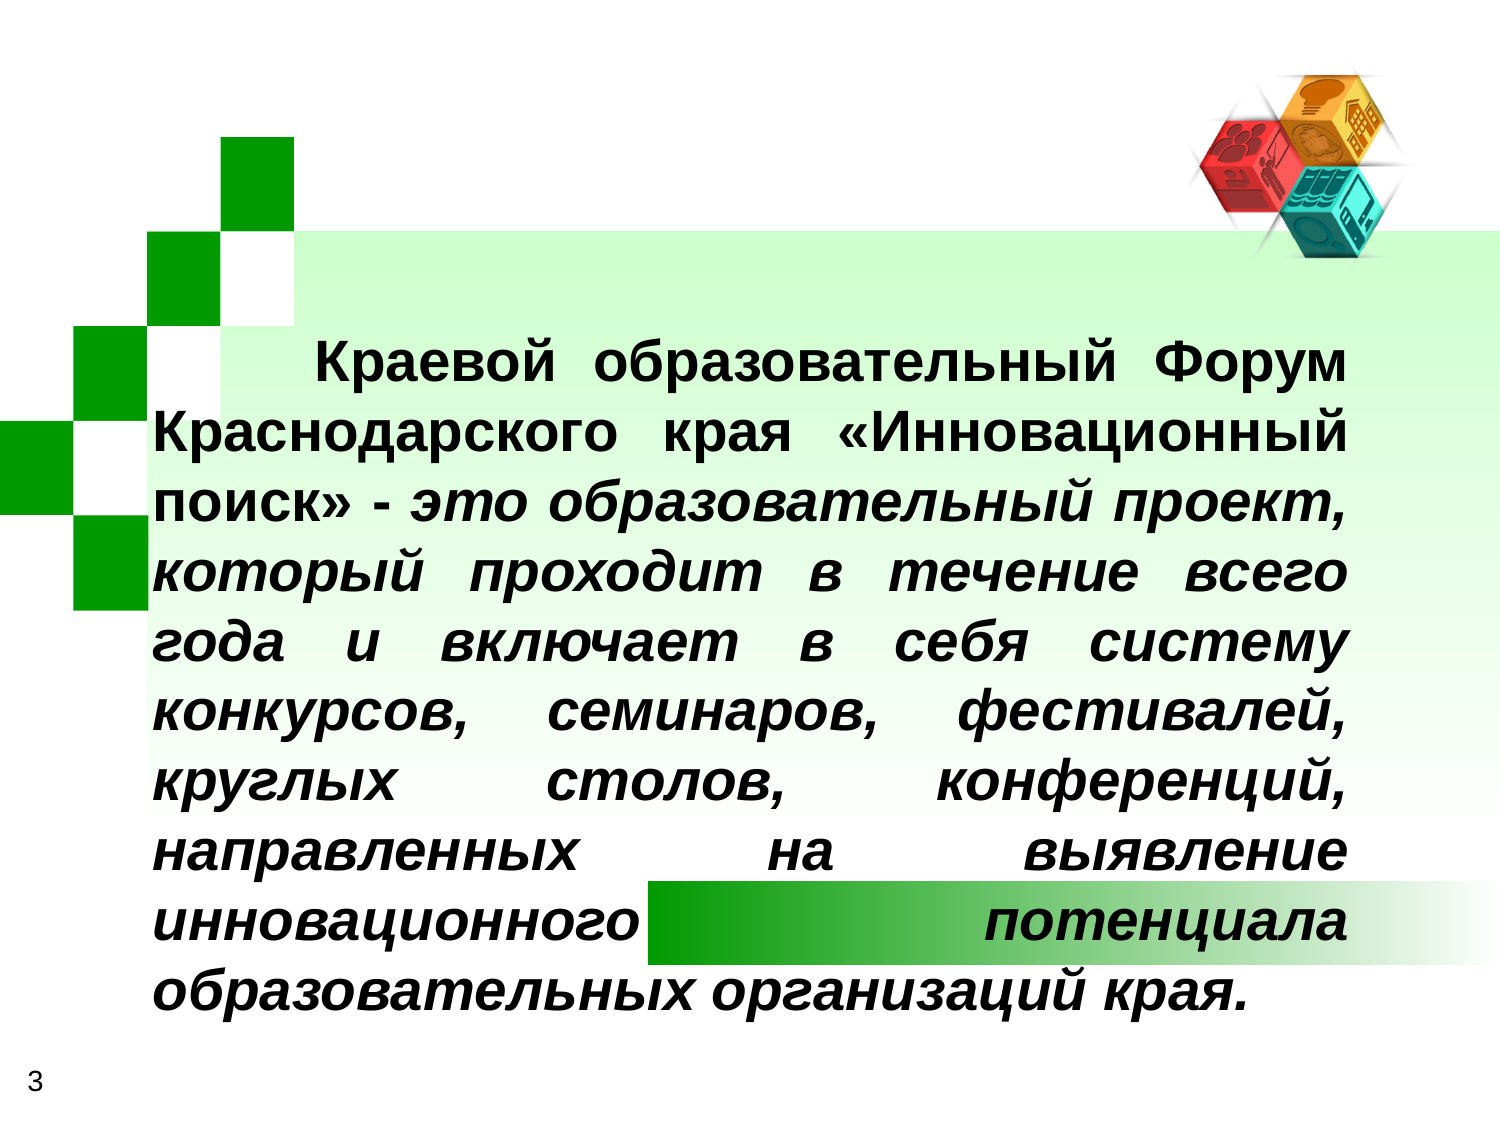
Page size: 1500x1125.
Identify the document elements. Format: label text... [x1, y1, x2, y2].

picture [1183, 58, 1419, 270]
slide_number 3 [0, 1054, 59, 1125]
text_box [0, 136, 1500, 965]
